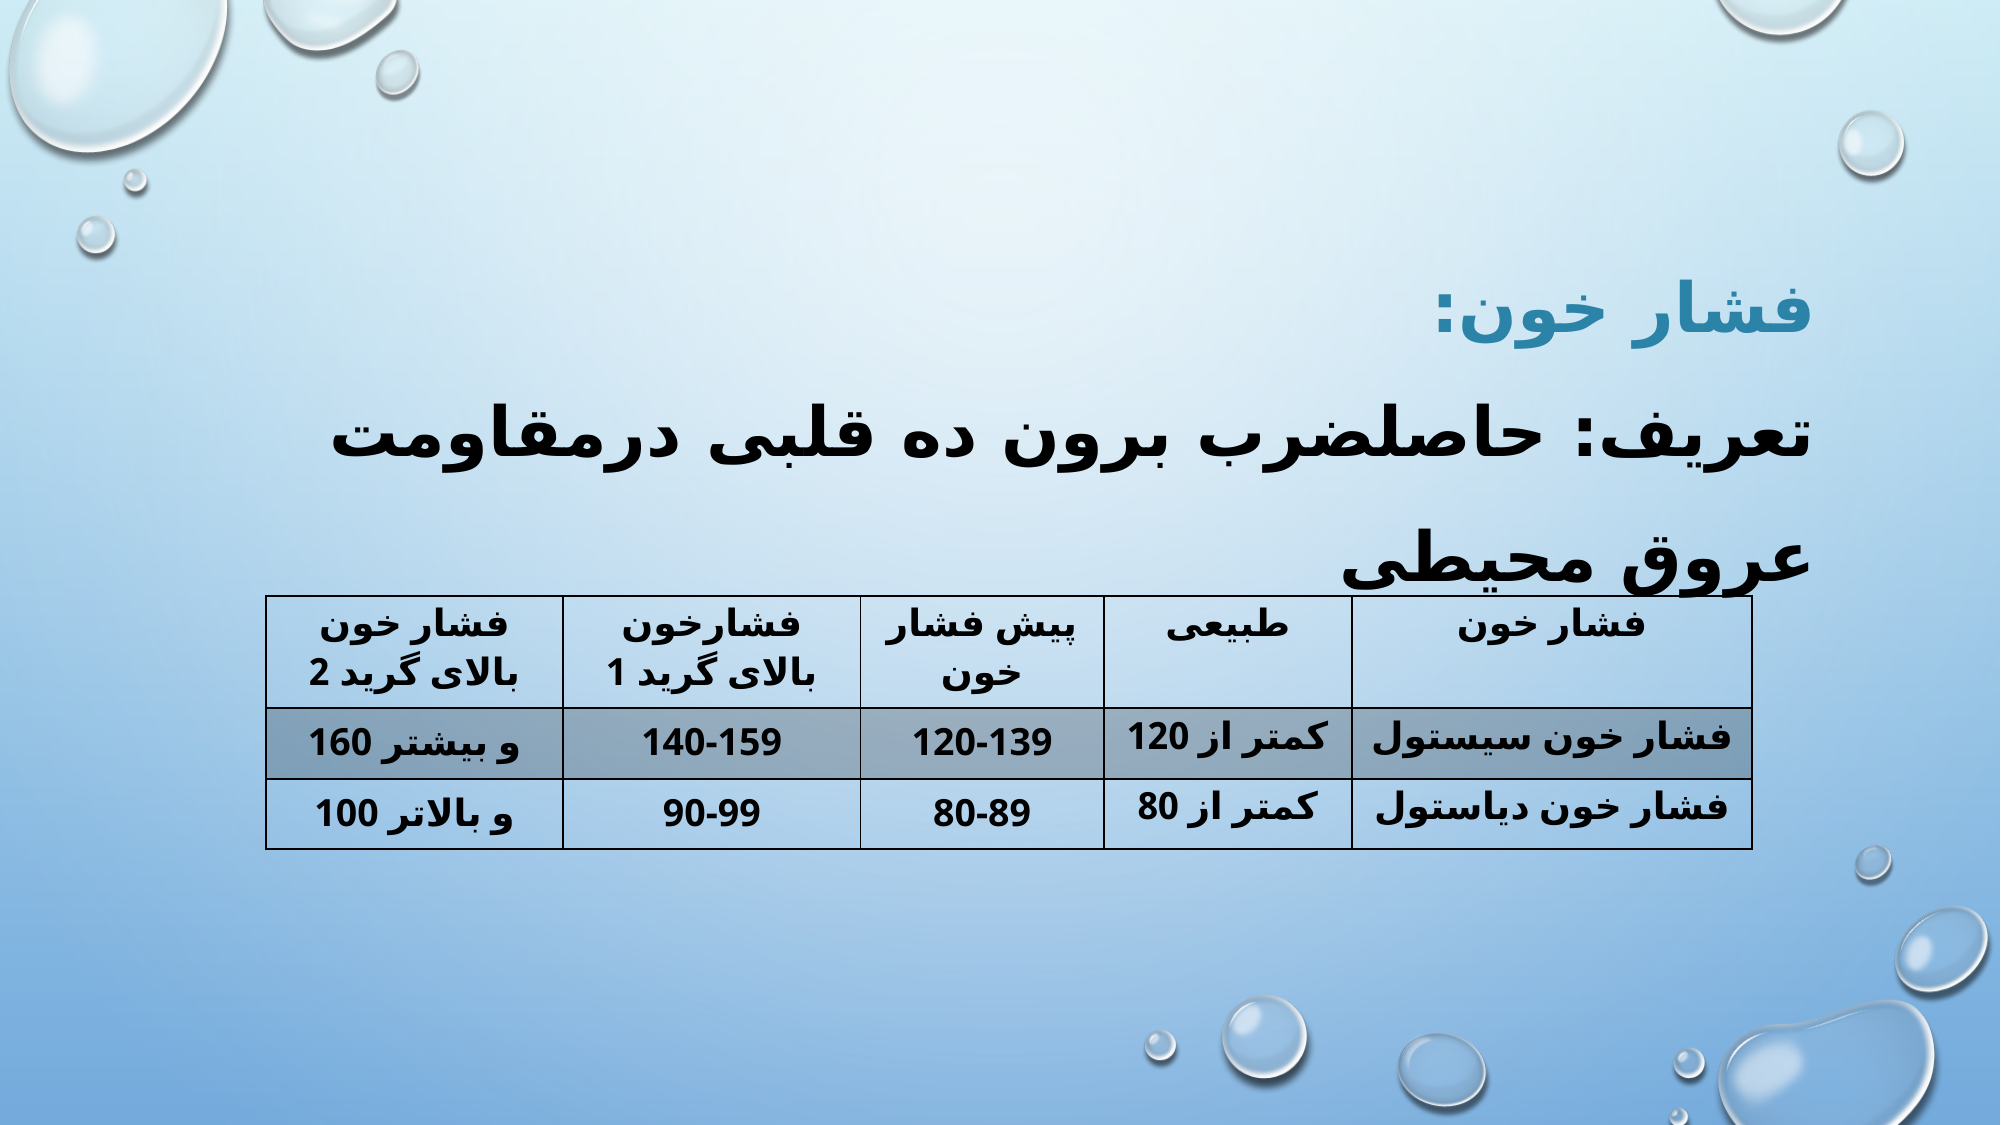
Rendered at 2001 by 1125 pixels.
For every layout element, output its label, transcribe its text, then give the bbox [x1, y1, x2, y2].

picture [0, 0, 2000, 1125]
table_cell 120-139 [861, 709, 1103, 778]
table_header فشارخون بالای گرید 1 [564, 597, 860, 707]
title فشار خون: تعریف: حاصلضرب برون ده قلبی درمقاومت عروق محیطی [187, 89, 1831, 687]
table_cell 80-89 [861, 780, 1103, 848]
table_cell فشار خون سیستول [1353, 709, 1751, 778]
table_cell کمتر از 120 [1105, 709, 1351, 778]
table_cell فشار خون دیاستول [1353, 780, 1751, 848]
table_cell 100 و بالاتر [267, 780, 562, 848]
table_header فشار خون بالای گرید 2 [267, 597, 562, 707]
table_header پیش فشار خون [861, 597, 1103, 707]
table_header فشار خون [1353, 597, 1751, 707]
table_cell 140-159 [564, 709, 860, 778]
table_header طبیعی [1105, 597, 1351, 707]
table_cell کمتر از 80 [1105, 780, 1351, 848]
table_cell 90-99 [564, 780, 860, 848]
table_cell 160 و بیشتر [267, 709, 562, 778]
